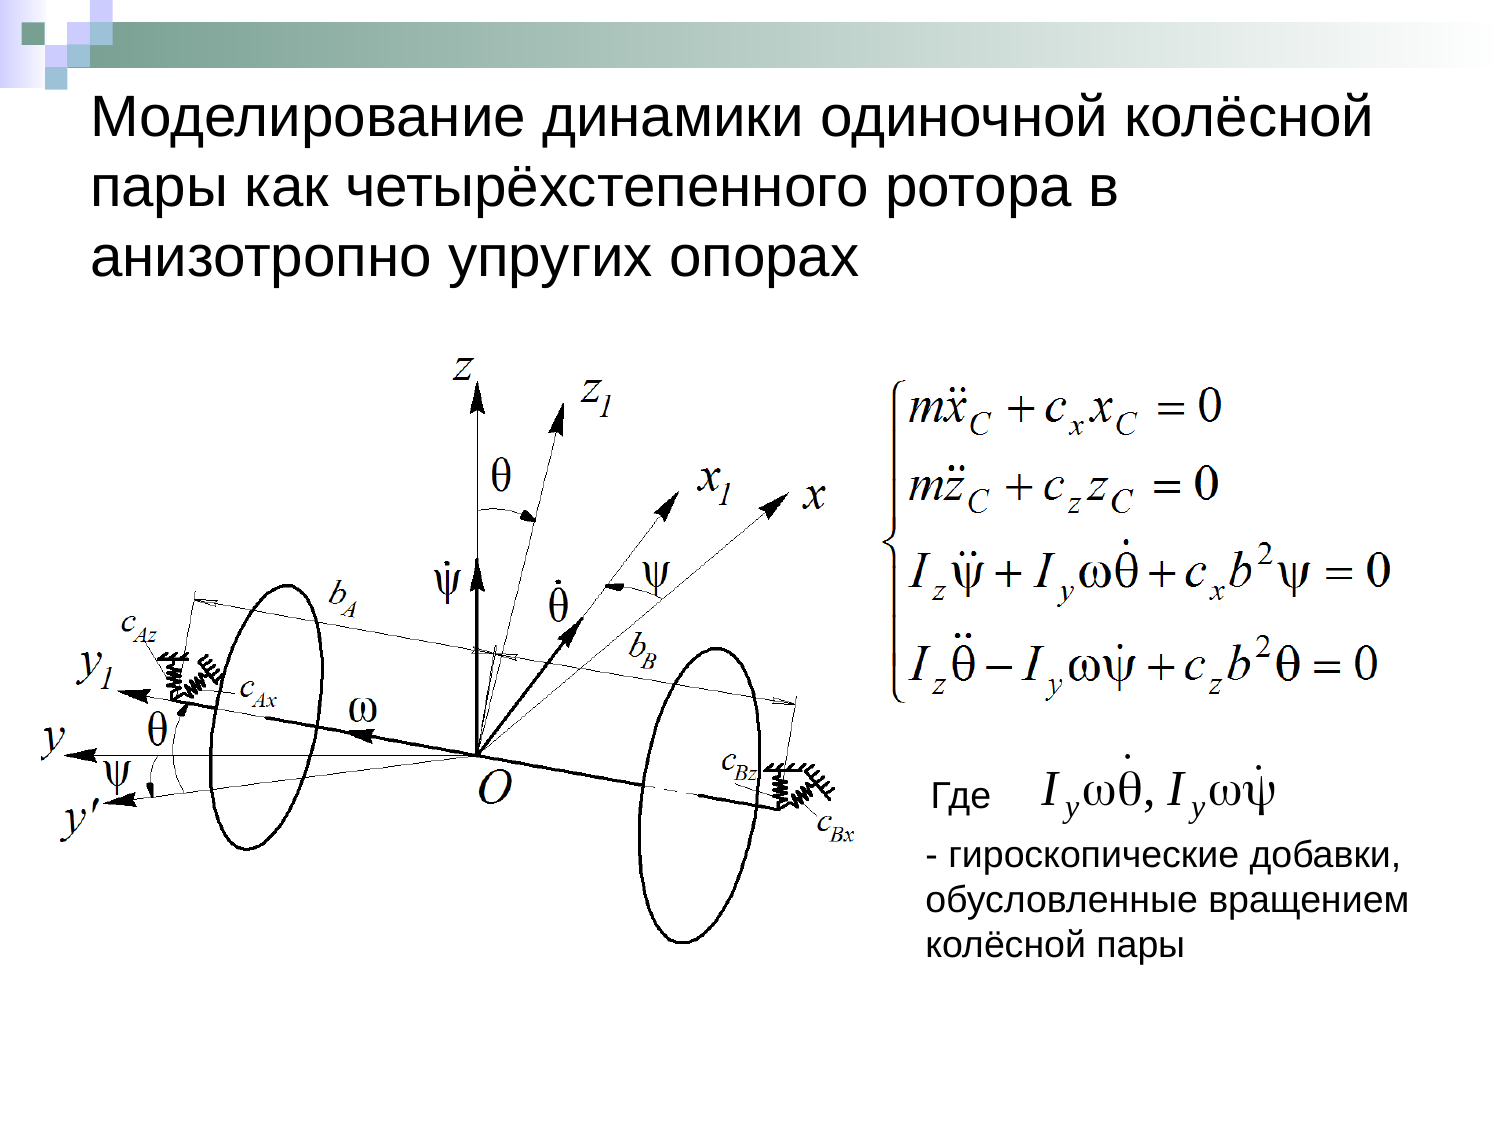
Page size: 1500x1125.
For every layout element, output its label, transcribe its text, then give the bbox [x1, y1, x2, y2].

title Моделирование динамики одиночной колёсной пары как четырёхстепенного ротора в анизотропно упругих опорах [74, 74, 1436, 292]
text_box - гироскопические добавки, обусловленные вращением колёсной пары [910, 822, 1500, 972]
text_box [1033, 751, 1287, 835]
picture [40, 337, 1432, 945]
text_box Где [915, 763, 1007, 823]
